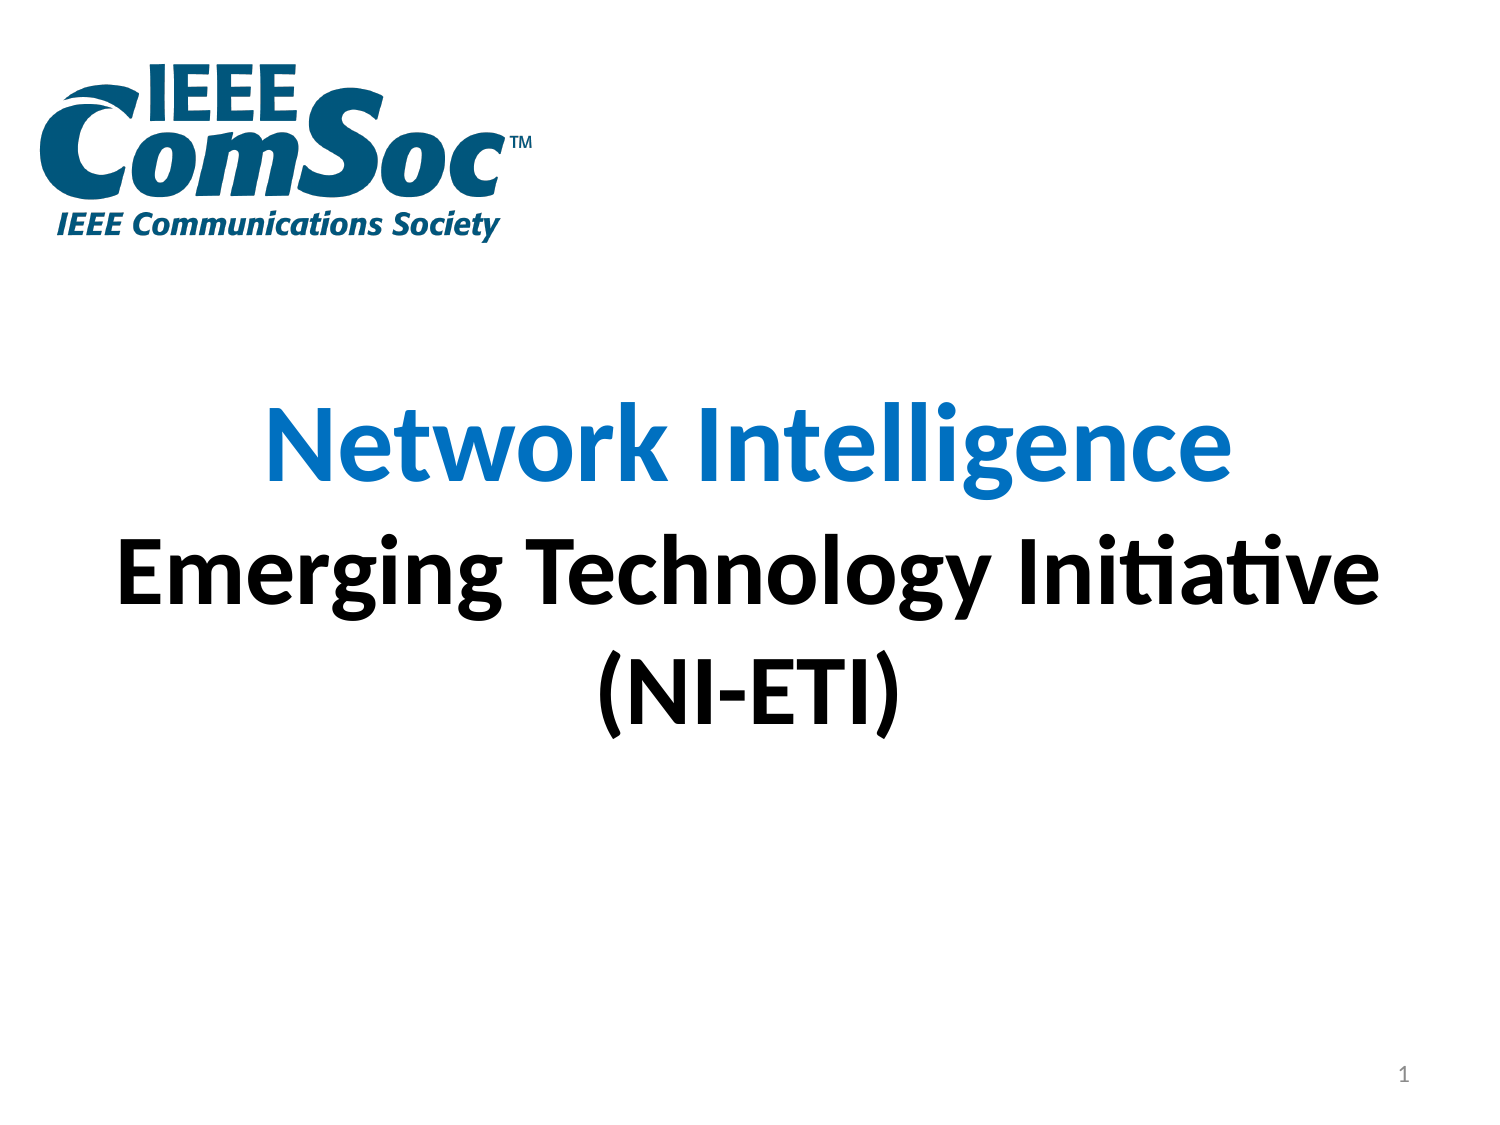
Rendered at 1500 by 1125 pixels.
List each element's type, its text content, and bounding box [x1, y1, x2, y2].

slide_number 1 [1074, 1042, 1425, 1103]
title Network Intelligence Emerging Technology Initiative (NI-ETI) [37, 338, 1461, 776]
picture [29, 54, 536, 251]
